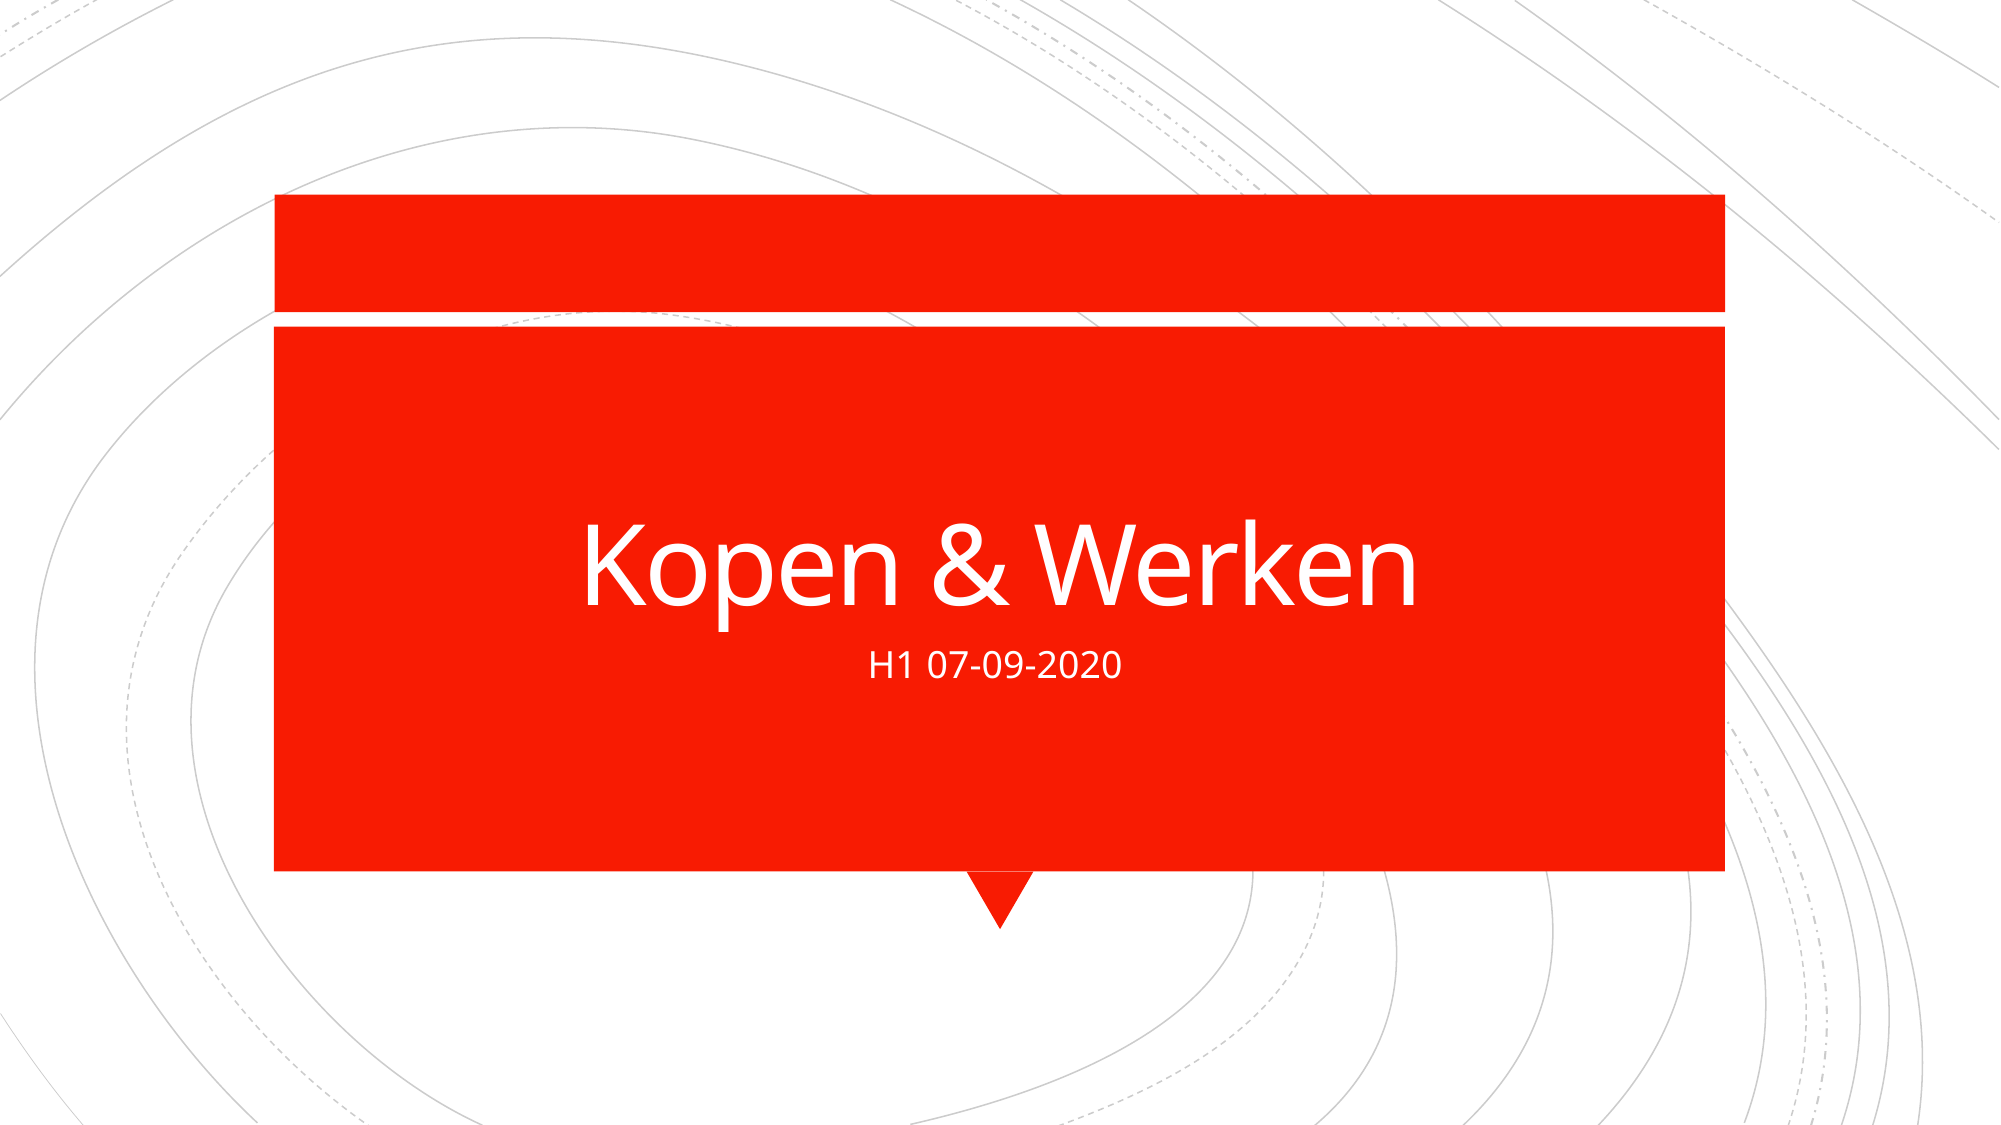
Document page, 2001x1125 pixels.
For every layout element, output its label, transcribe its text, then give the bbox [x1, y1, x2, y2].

title Kopen & Werken [288, 340, 1713, 628]
subtitle H1 07-09-2020 [288, 640, 1712, 858]
